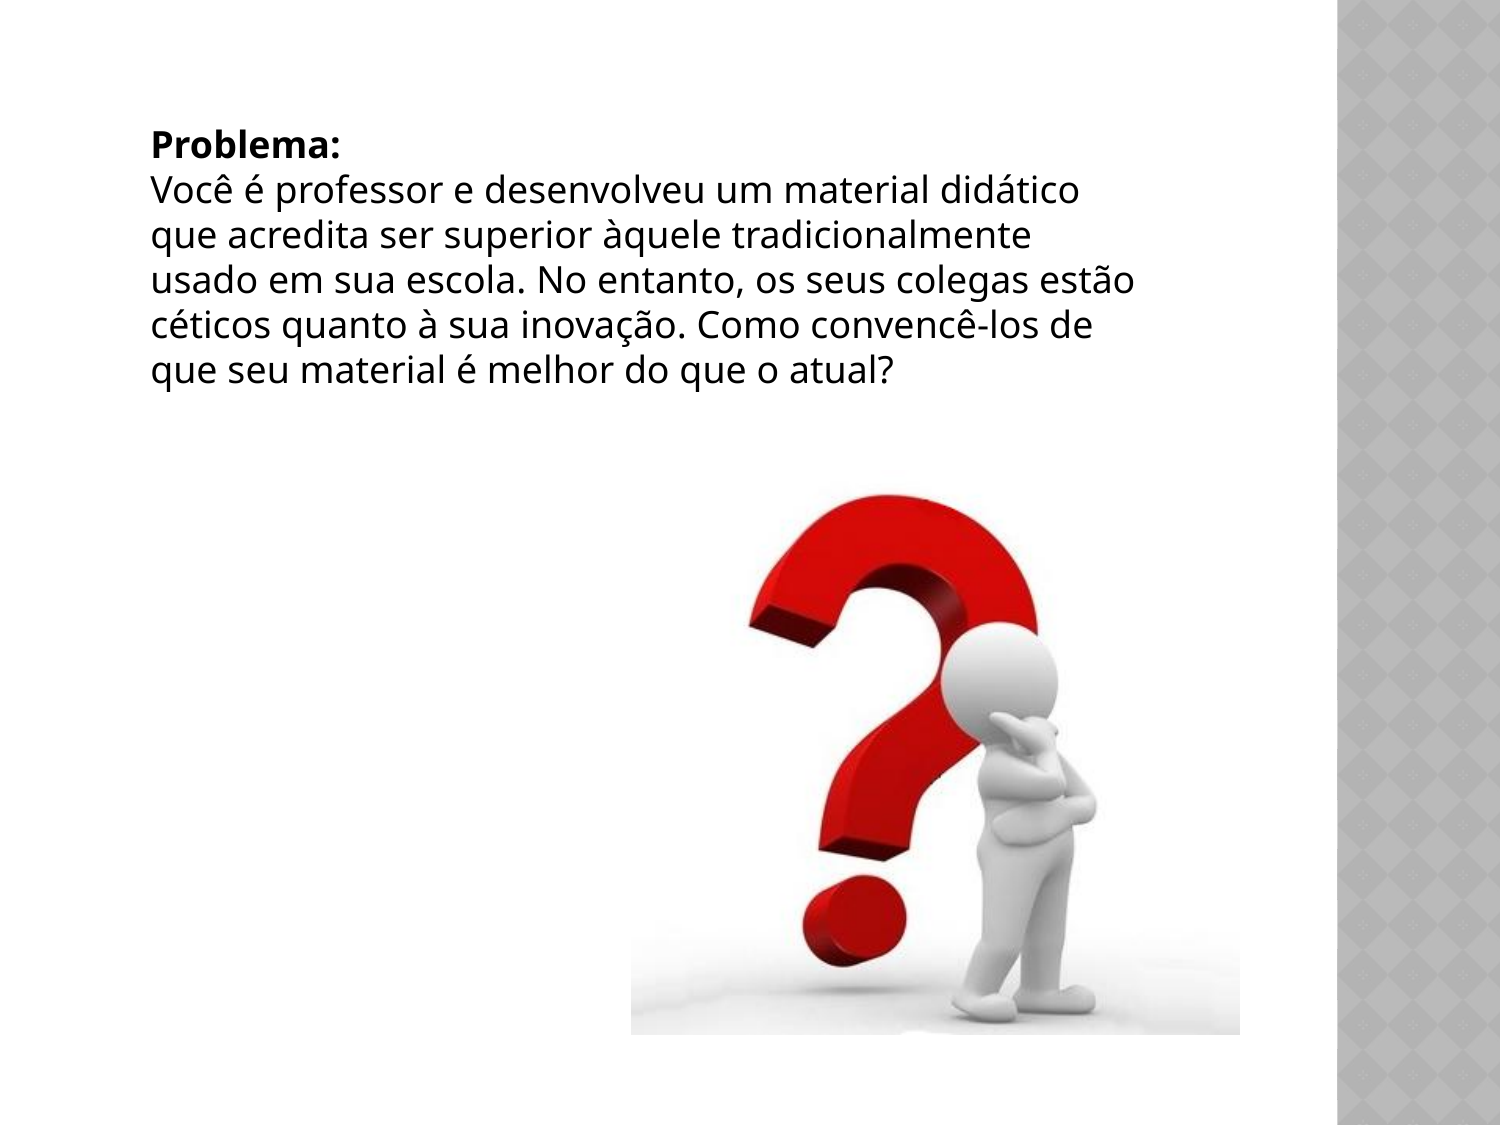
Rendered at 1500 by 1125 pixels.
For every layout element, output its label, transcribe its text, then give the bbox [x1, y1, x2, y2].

picture [631, 470, 1240, 1036]
text_box Problema: Você é professor e desenvolveu um material didático que acredita ser superior àquele tradicionalmente usado em sua escola. No entanto, os seus colegas estão céticos quanto à sua inovação. Como convencê-los de que seu material é melhor do que o atual? [135, 113, 1164, 399]
